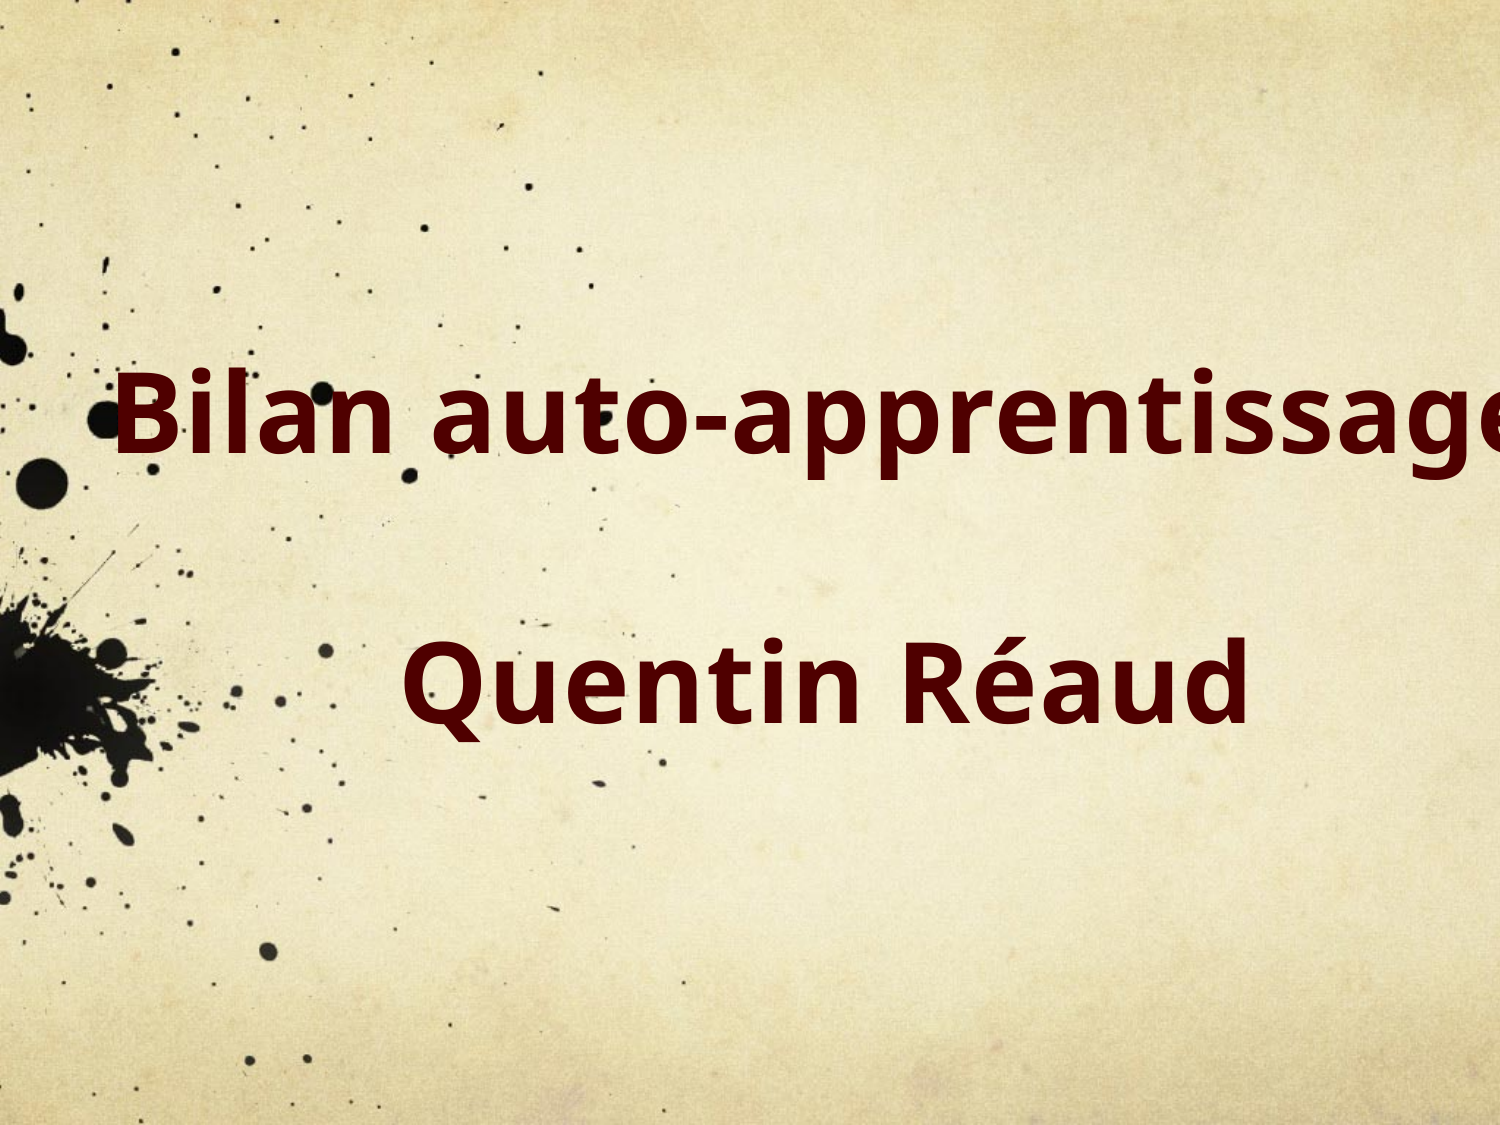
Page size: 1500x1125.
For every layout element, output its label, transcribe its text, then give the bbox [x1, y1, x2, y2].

picture [0, 0, 1500, 1125]
text_box Bilan auto-apprentissage Quentin Réaud [93, 333, 1500, 754]
